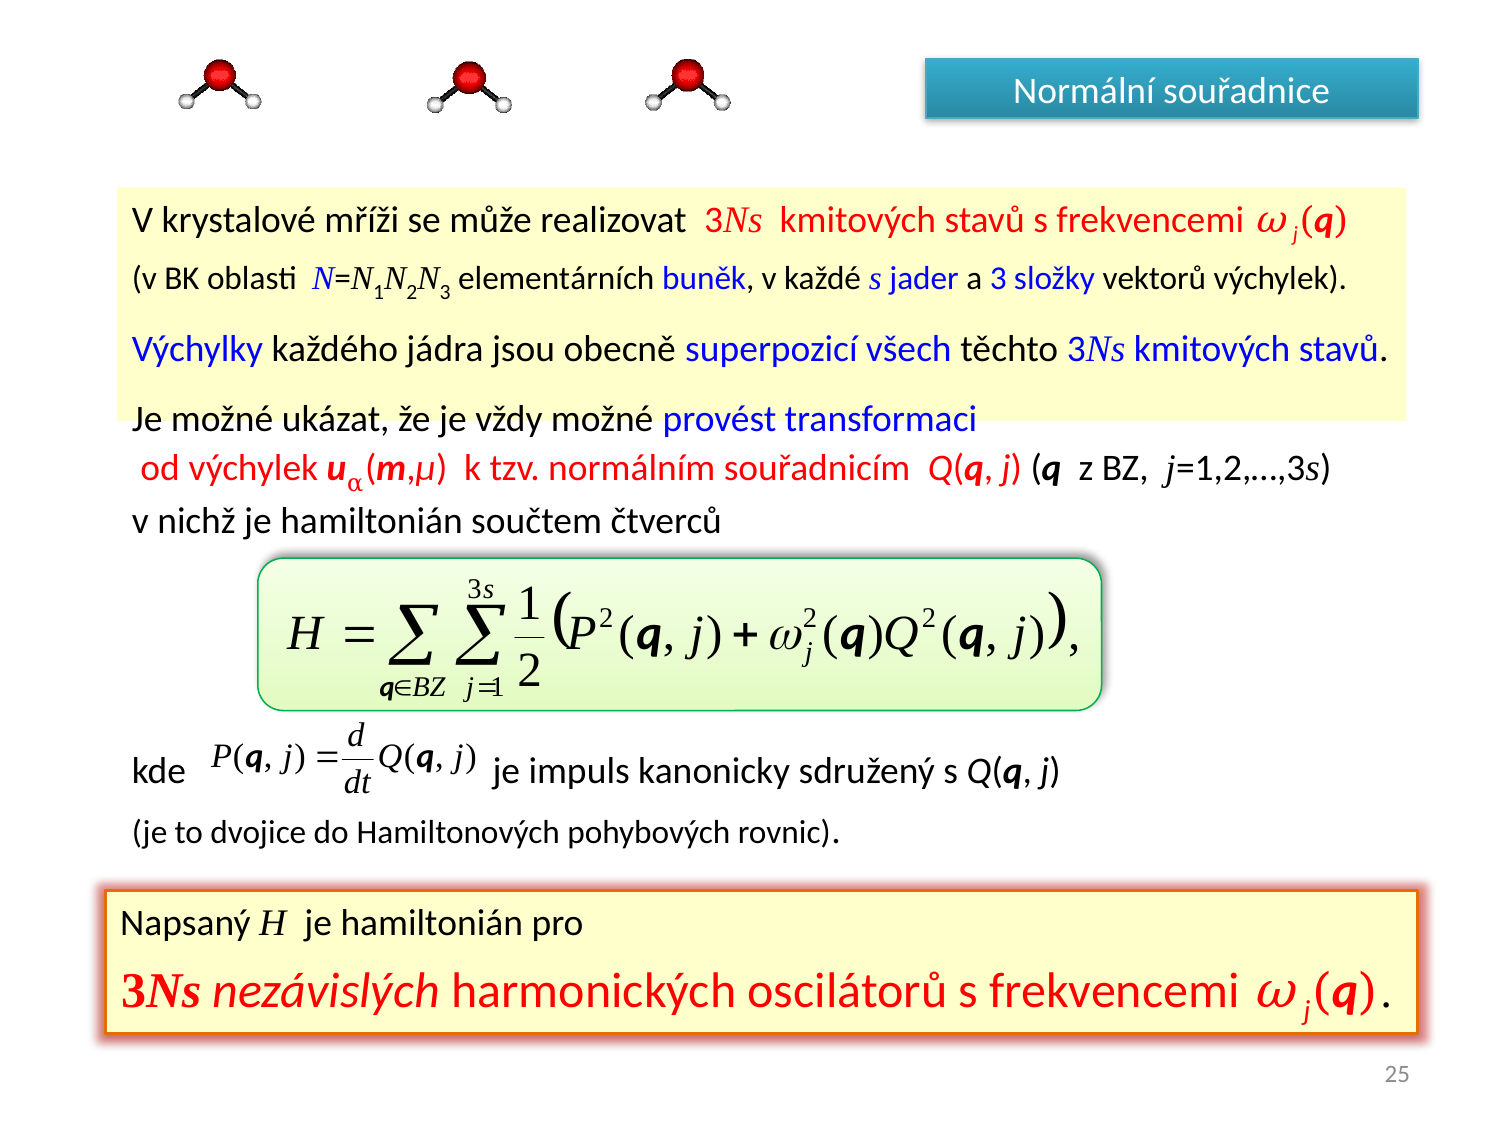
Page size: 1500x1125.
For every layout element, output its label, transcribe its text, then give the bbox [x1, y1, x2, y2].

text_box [128, 0, 783, 181]
text_box Normální souřadnice [925, 58, 1419, 119]
slide_number 25 [1074, 1051, 1425, 1103]
text_box V krystalové mříži se může realizovat 3Ns kmitových stavů s frekvencemi ω j(q) (v BK oblasti N=N1N2N3 elementárních buněk, v každé s jader a 3 složky vektorů výchylek). Výchylky každého jádra jsou obecně superpozicí všech těchto 3Ns kmitových stavů. [117, 187, 1407, 421]
text_box Napsaný H je hamiltonián pro 3Ns nezávislých harmonických oscilátorů s frekvencemi ω j(q). [105, 890, 1419, 1034]
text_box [116, 386, 1383, 852]
